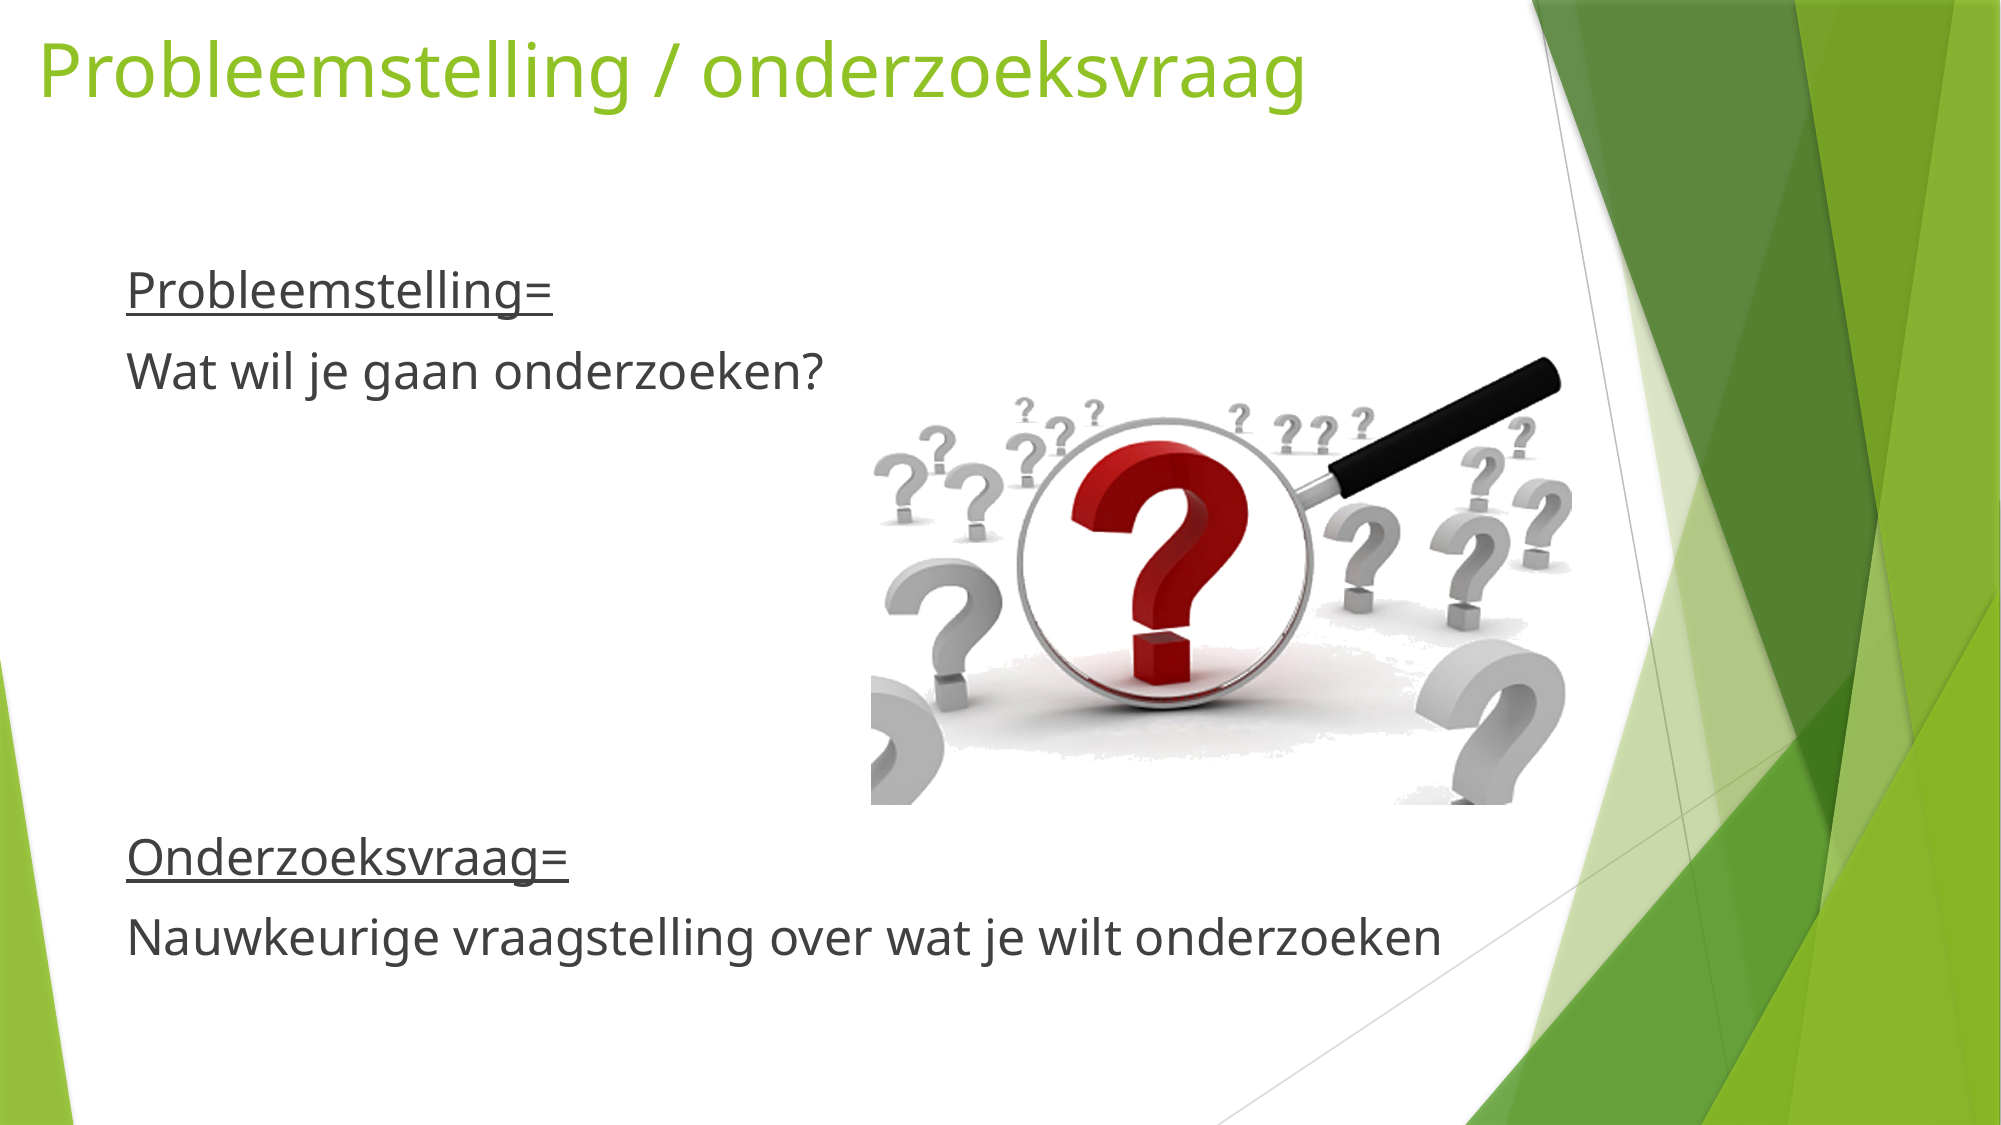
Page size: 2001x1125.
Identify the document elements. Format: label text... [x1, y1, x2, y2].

title Probleemstelling / onderzoeksvraag [22, 15, 1434, 233]
list Probleemstelling= Wat wil je gaan onderzoeken? Onderzoeksvraag= Nauwkeurige vraagstelling over wat je wilt onderzoeken [111, 251, 1522, 991]
picture [870, 335, 1572, 806]
